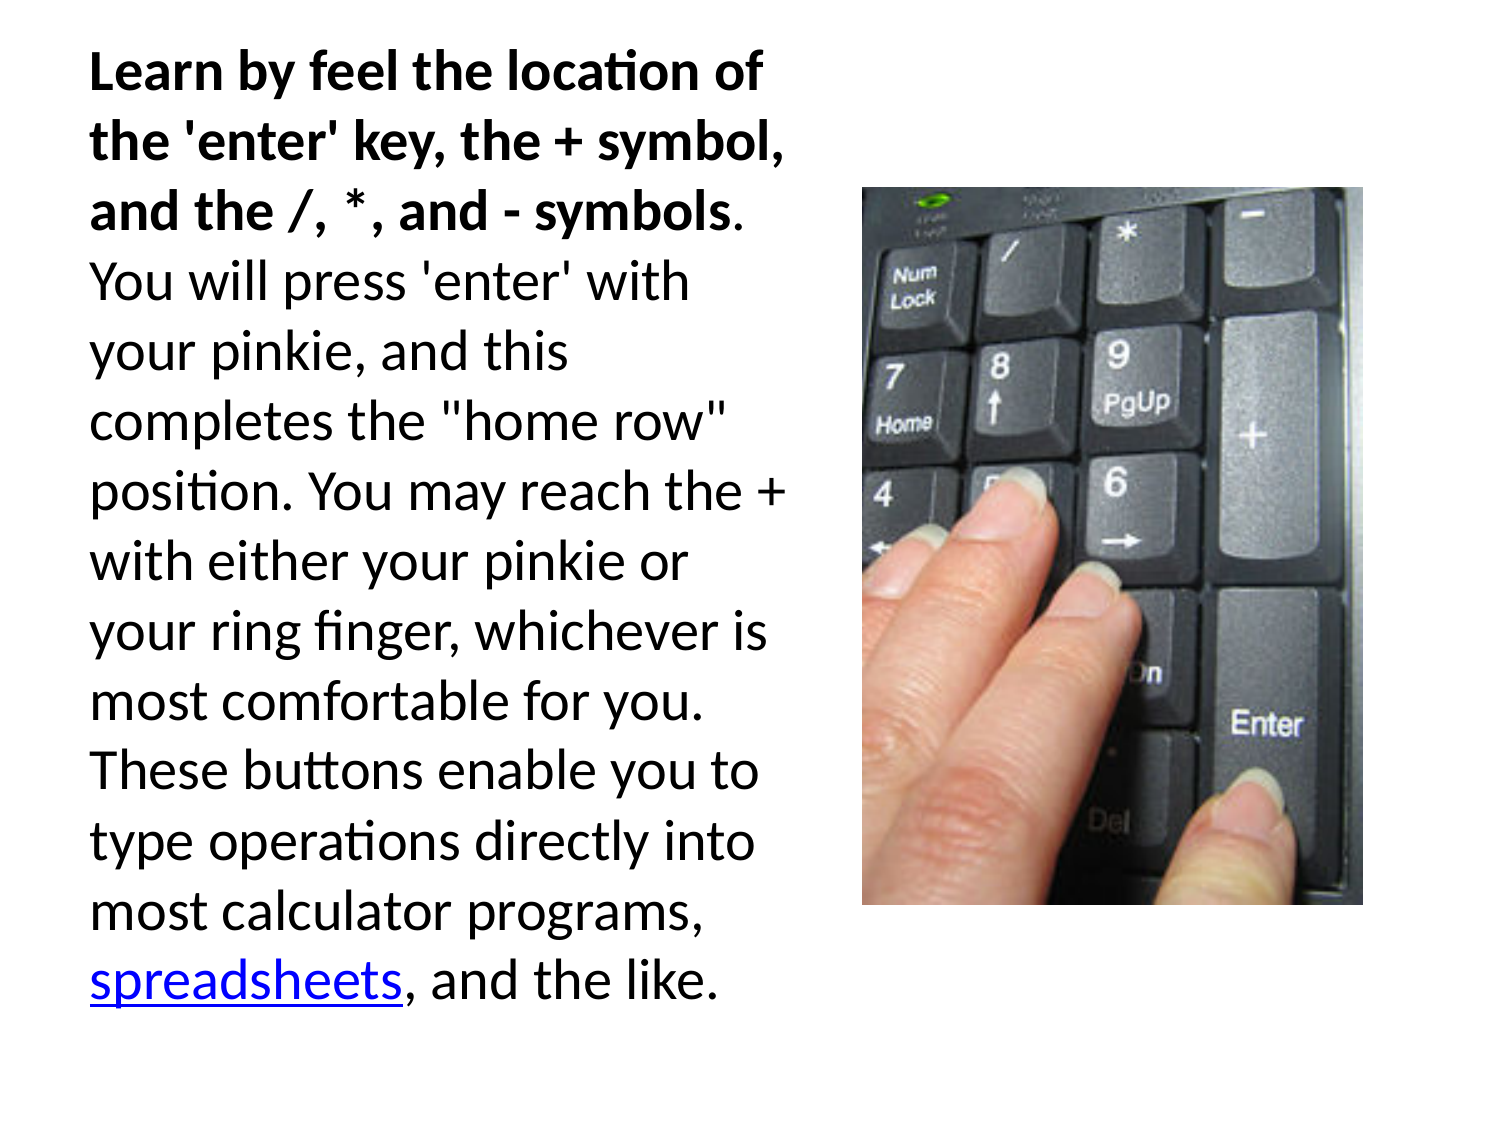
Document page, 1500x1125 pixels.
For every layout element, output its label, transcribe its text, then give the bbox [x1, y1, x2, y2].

picture [862, 187, 1363, 906]
text_box Learn by feel the location of the 'enter' key, the + symbol, and the /, *, and - symbols. You will press 'enter' with your pinkie, and this completes the "home row" position. You may reach the + with either your pinkie or your ring finger, whichever is most comfortable for you. These buttons enable you to type operations directly into most calculator programs,spreadsheets, and the like. [74, 24, 825, 1019]
